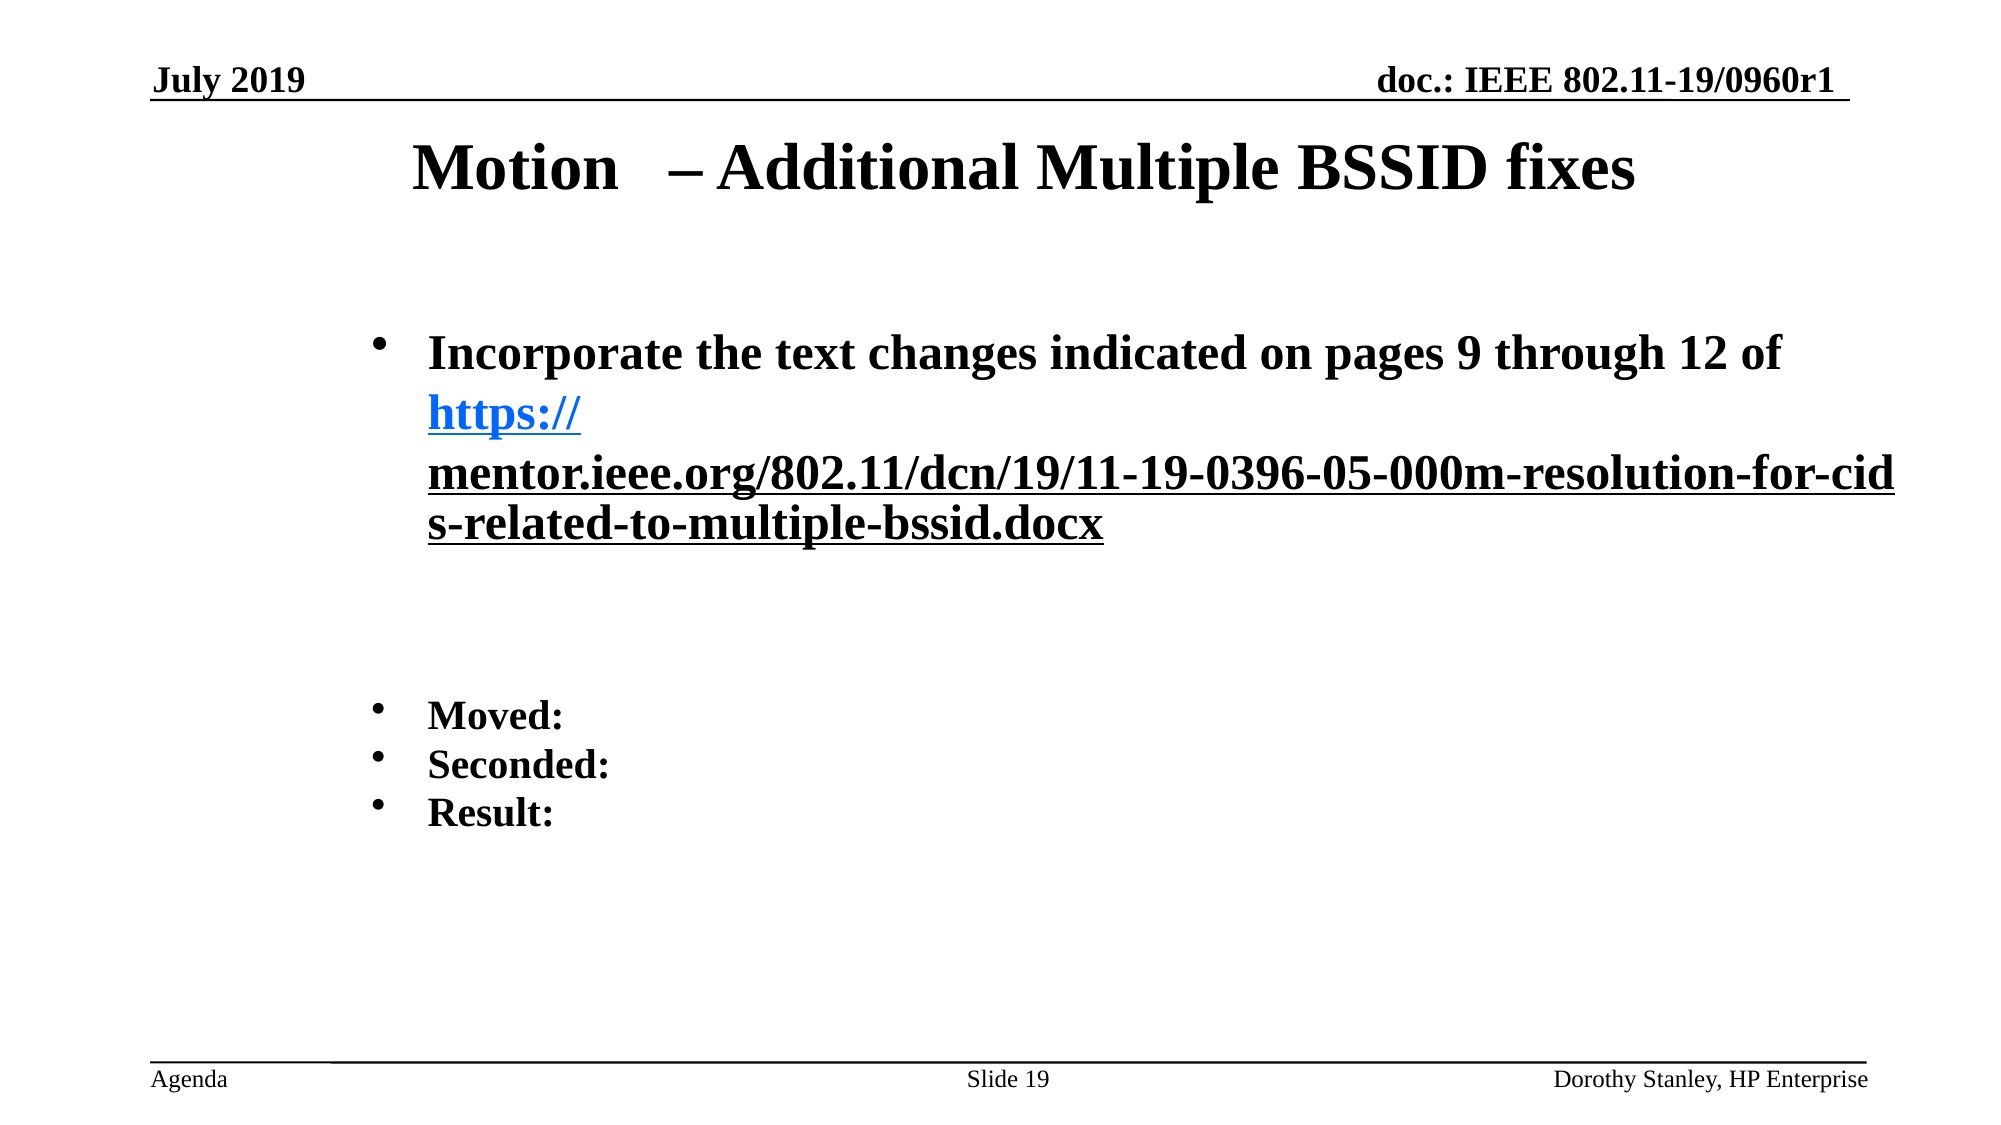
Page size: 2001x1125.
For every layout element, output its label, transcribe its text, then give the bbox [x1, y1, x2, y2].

list Incorporate the text changes indicated on pages 9 through 12 of https://mentor.ieee.org/802.11/dcn/19/11-19-0396-05-000m-resolution-for-cids-related-to-multiple-bssid.docx Moved: Seconded: Result: [356, 251, 1911, 1002]
title Motion – Additional Multiple BSSID fixes [200, 75, 1850, 250]
footer Dorothy Stanley, HP Enterprise [1549, 1062, 1869, 1093]
slide_number Slide 19 [966, 1062, 1051, 1093]
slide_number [152, 54, 567, 100]
